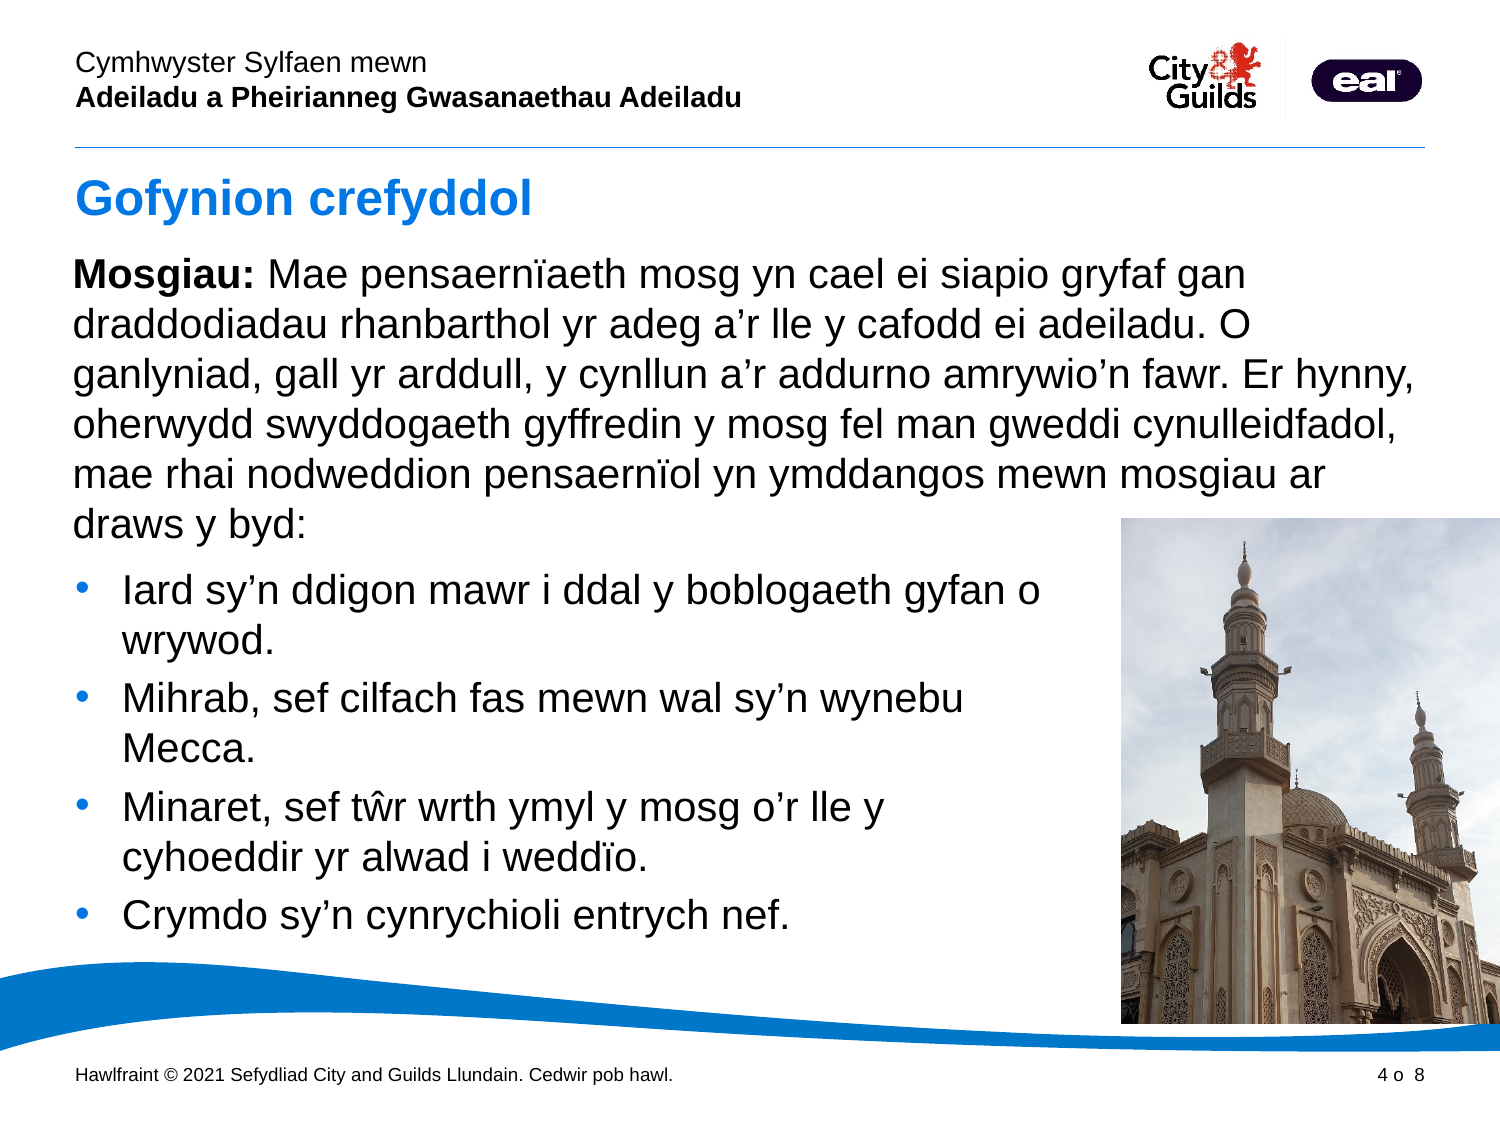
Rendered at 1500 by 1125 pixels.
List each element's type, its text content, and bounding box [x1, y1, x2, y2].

picture [1149, 38, 1422, 121]
title Gofynion crefyddol [74, 165, 1426, 229]
picture [1121, 517, 1500, 1024]
text_box Mosgiau: Mae pensaernïaeth mosg yn cael ei siapio gryfaf gan draddodiadau rhanbarthol yr adeg a’r lle y cafodd ei adeiladu. O ganlyniad, gall yr arddull, y cynllun a’r addurno amrywio’n fawr. Er hynny, oherwydd swyddogaeth gyffredin y mosg fel man gweddi cynulleidfadol, mae rhai nodweddion pensaernïol yn ymddangos mewn mosgiau ar draws y byd: [57, 239, 1443, 555]
list Iard sy’n ddigon mawr i ddal y boblogaeth gyfan o wrywod. Mihrab, sef cilfach fas mewn wal sy’n wynebu Mecca. Minaret, sef tŵr wrth ymyl y mosg o’r lle y cyhoeddir yr alwad i weddïo. Crymdo sy’n cynrychioli entrych nef. [74, 562, 1046, 1000]
